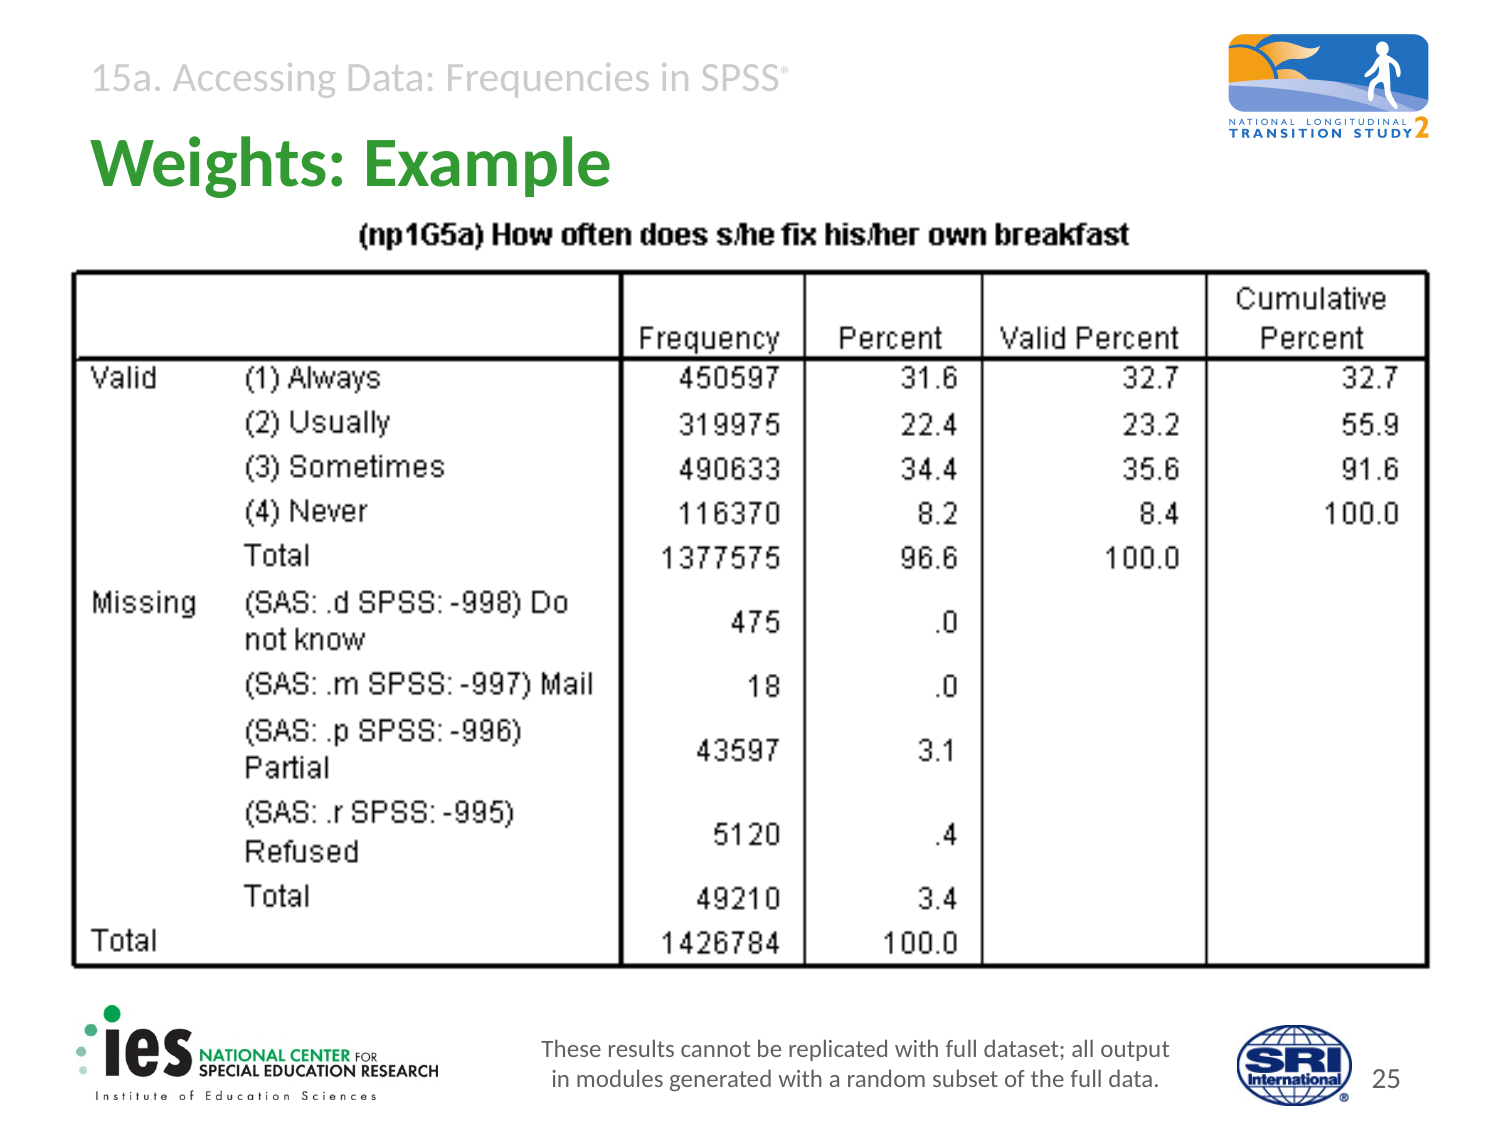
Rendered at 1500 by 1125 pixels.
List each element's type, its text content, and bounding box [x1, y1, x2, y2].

title Weights: Example [74, 90, 1426, 198]
footer These results cannot be replicated with full dataset; all output in modules generated with a random subset of the full data. [437, 1024, 1276, 1104]
picture [49, 199, 1451, 985]
picture [1237, 1025, 1352, 1106]
slide_number 24 [1312, 1051, 1417, 1125]
picture [76, 1005, 438, 1100]
